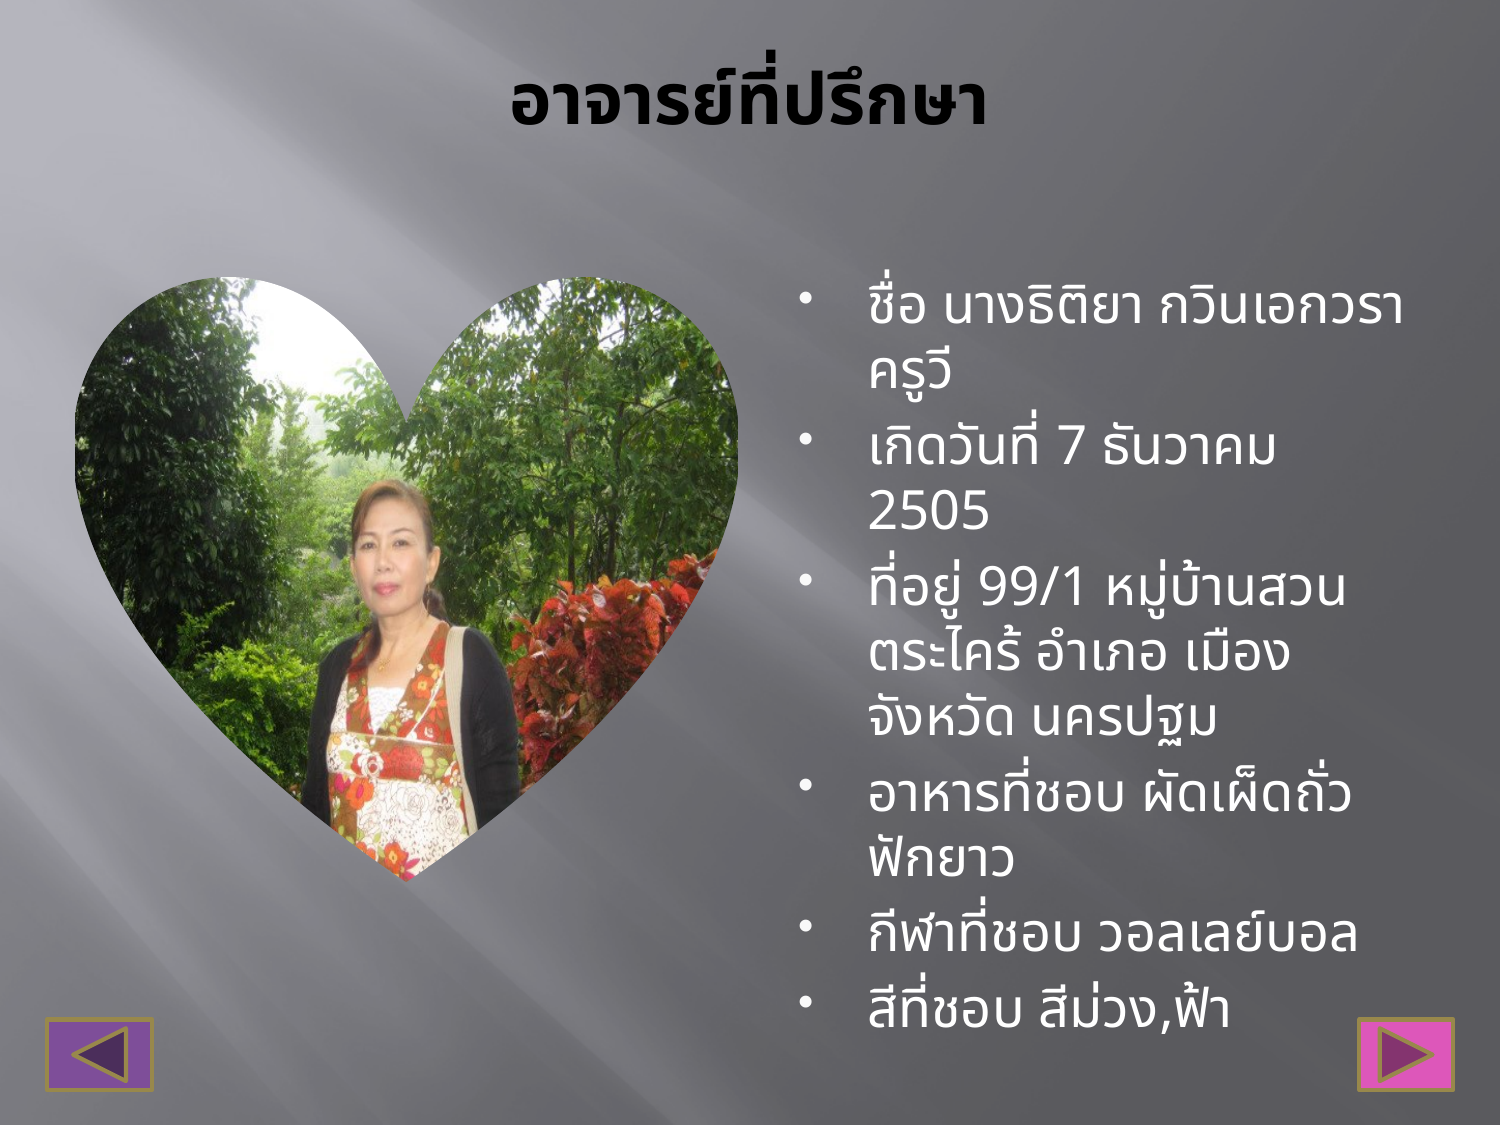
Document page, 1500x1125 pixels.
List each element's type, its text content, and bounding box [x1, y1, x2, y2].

title อาจารย์ที่ปรึกษา [75, 45, 1425, 233]
text_box [1357, 1017, 1455, 1092]
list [74, 269, 738, 883]
text_box [45, 1017, 154, 1092]
list ชื่อ นางธิติยา กวินเอกวรา ครูวี เกิดวันที่ 7 ธันวาคม 2505 ที่อยู่ 99/1 หมู่บ้านสวนตระไคร้ อำเภอ เมือง จังหวัด นครปฐม อาหารที่ชอบ ผัดเผ็ดถั่วฟักยาว กีฬาที่ชอบ วอลเลย์บอล สีที่ชอบ สีม่วง,ฟ้า [762, 262, 1425, 1005]
